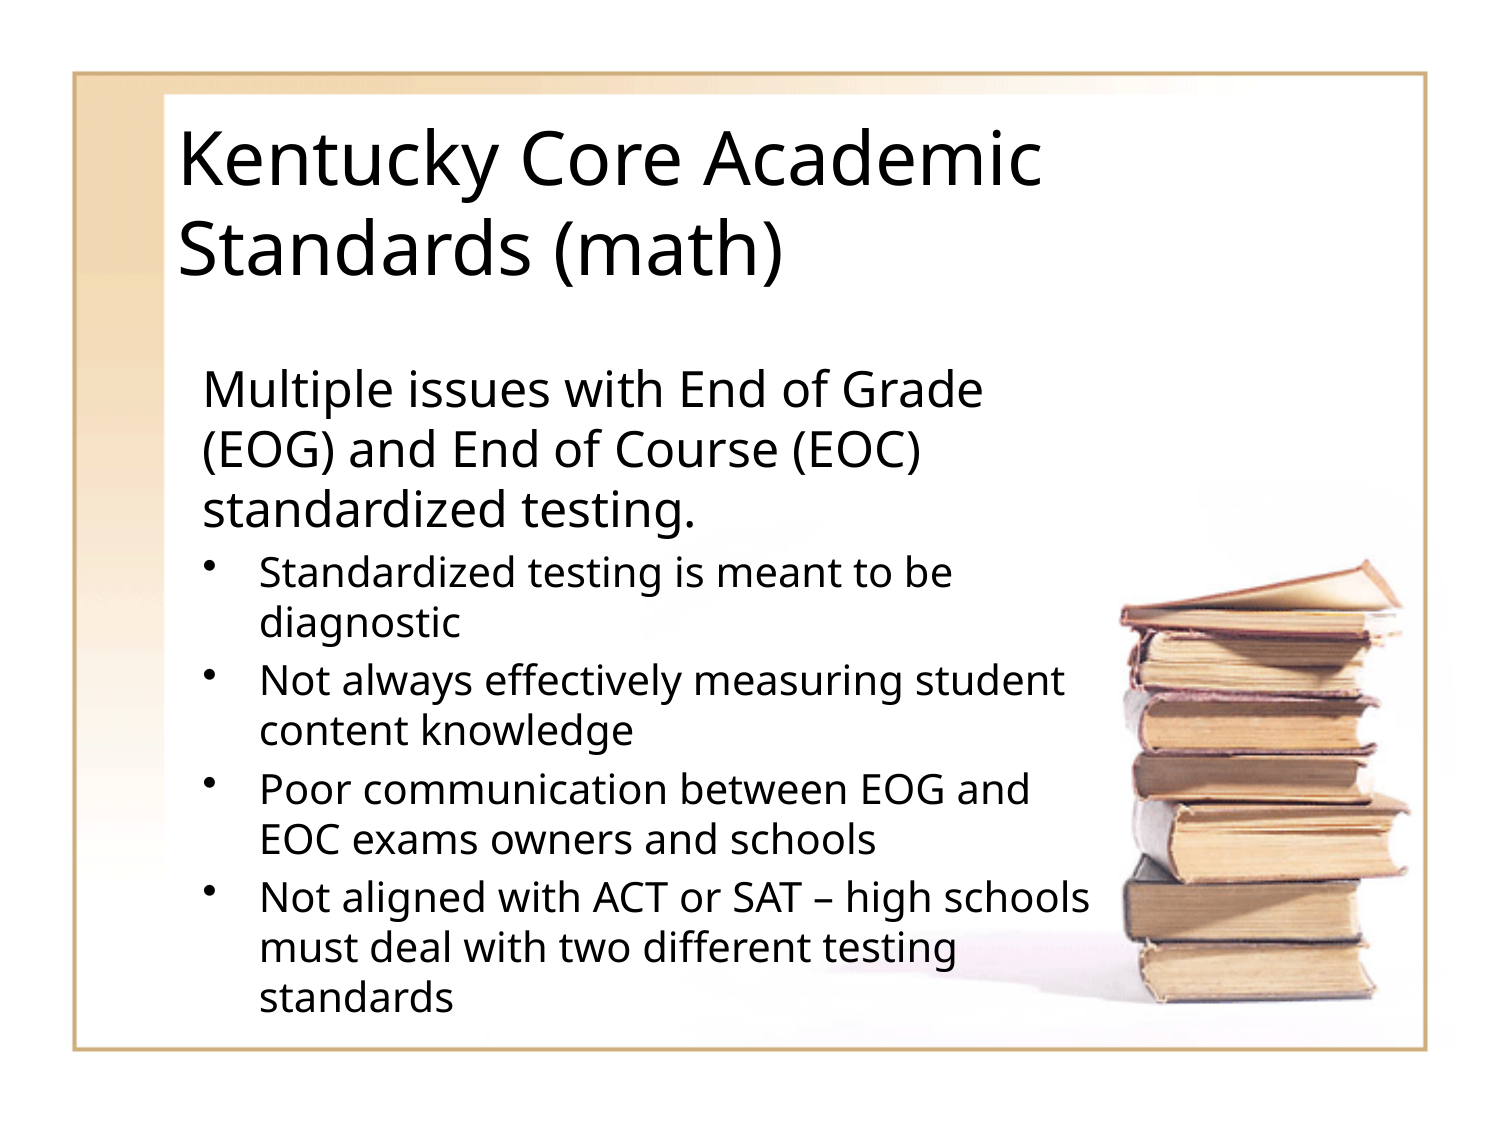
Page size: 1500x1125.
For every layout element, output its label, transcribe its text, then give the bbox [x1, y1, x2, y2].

title Kentucky Core Academic Standards (math) [162, 112, 1325, 288]
picture [0, 0, 1500, 1125]
list Multiple issues with End of Grade (EOG) and End of Course (EOC) standardized testing. Standardized testing is meant to be diagnostic Not always effectively measuring student content knowledge Poor communication between EOG and EOC exams owners and schools Not aligned with ACT or SAT – high schools must deal with two different testing standards [187, 350, 1113, 1025]
